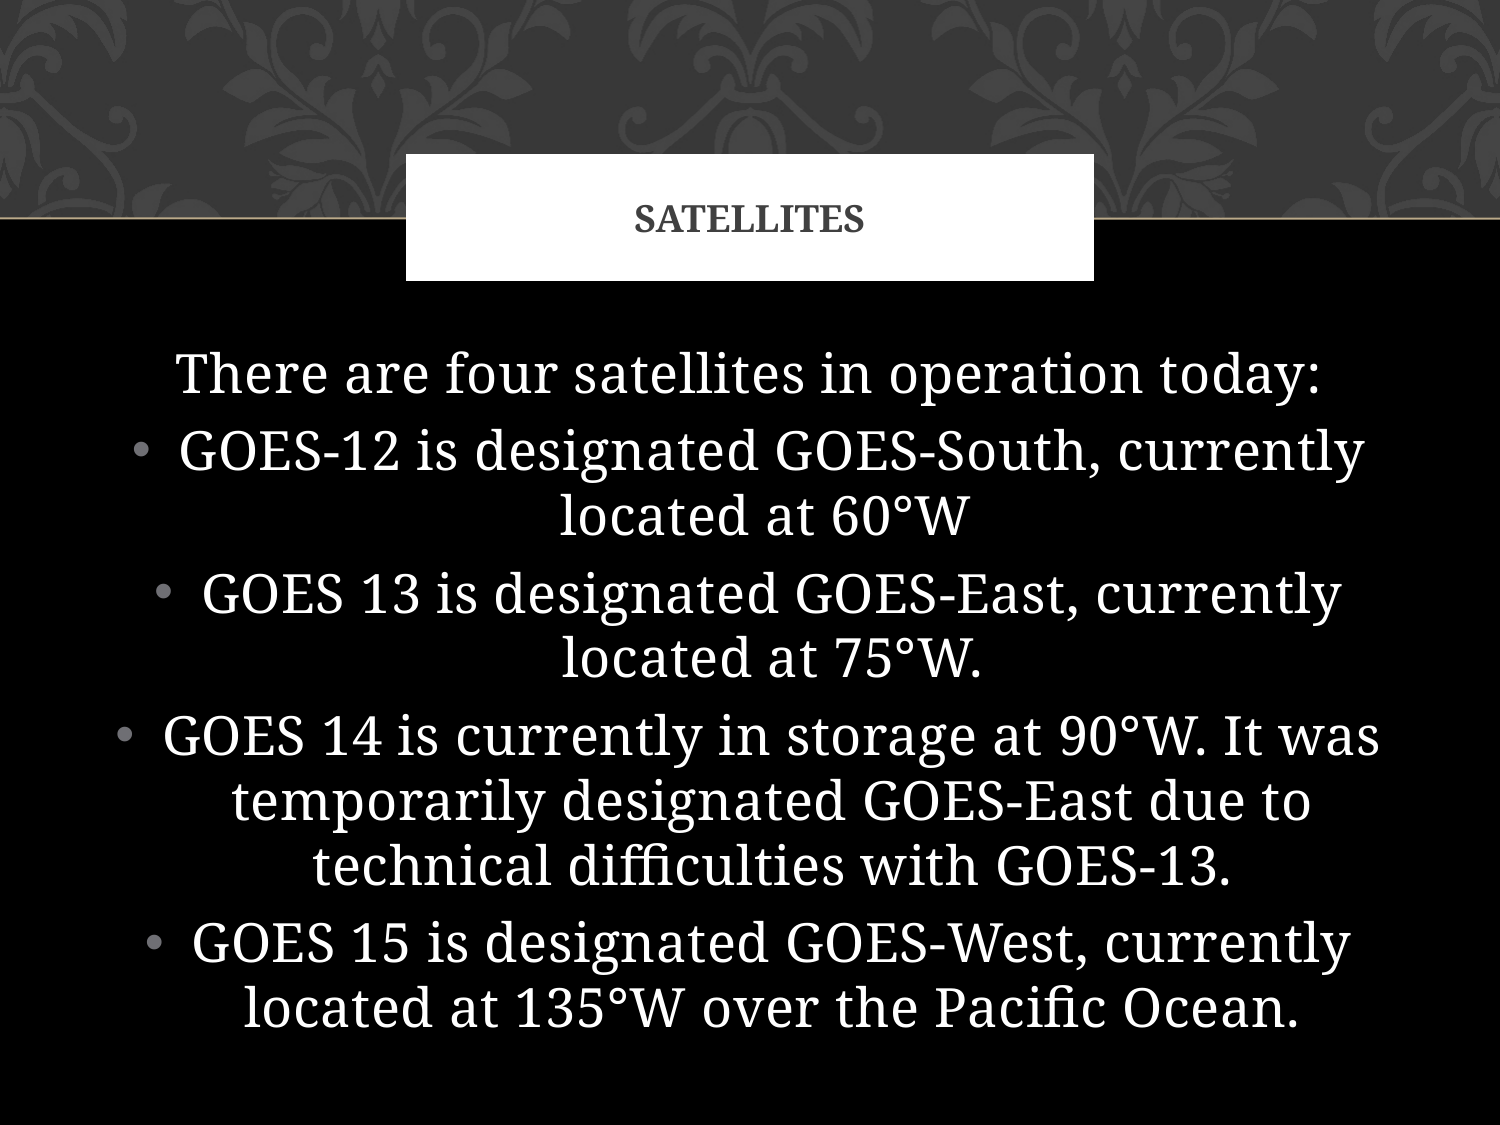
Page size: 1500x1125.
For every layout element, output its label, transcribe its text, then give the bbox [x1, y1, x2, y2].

list There are four satellites in operation today: GOES-12 is designated GOES-South, currently located at 60°W GOES 13 is designated GOES-East, currently located at 75°W. GOES 14 is currently in storage at 90°W. It was temporarily designated GOES-East due to technical difficulties with GOES-13. GOES 15 is designated GOES-West, currently located at 135°W over the Pacific Ocean. [75, 331, 1425, 1000]
title satellites [406, 154, 1094, 281]
